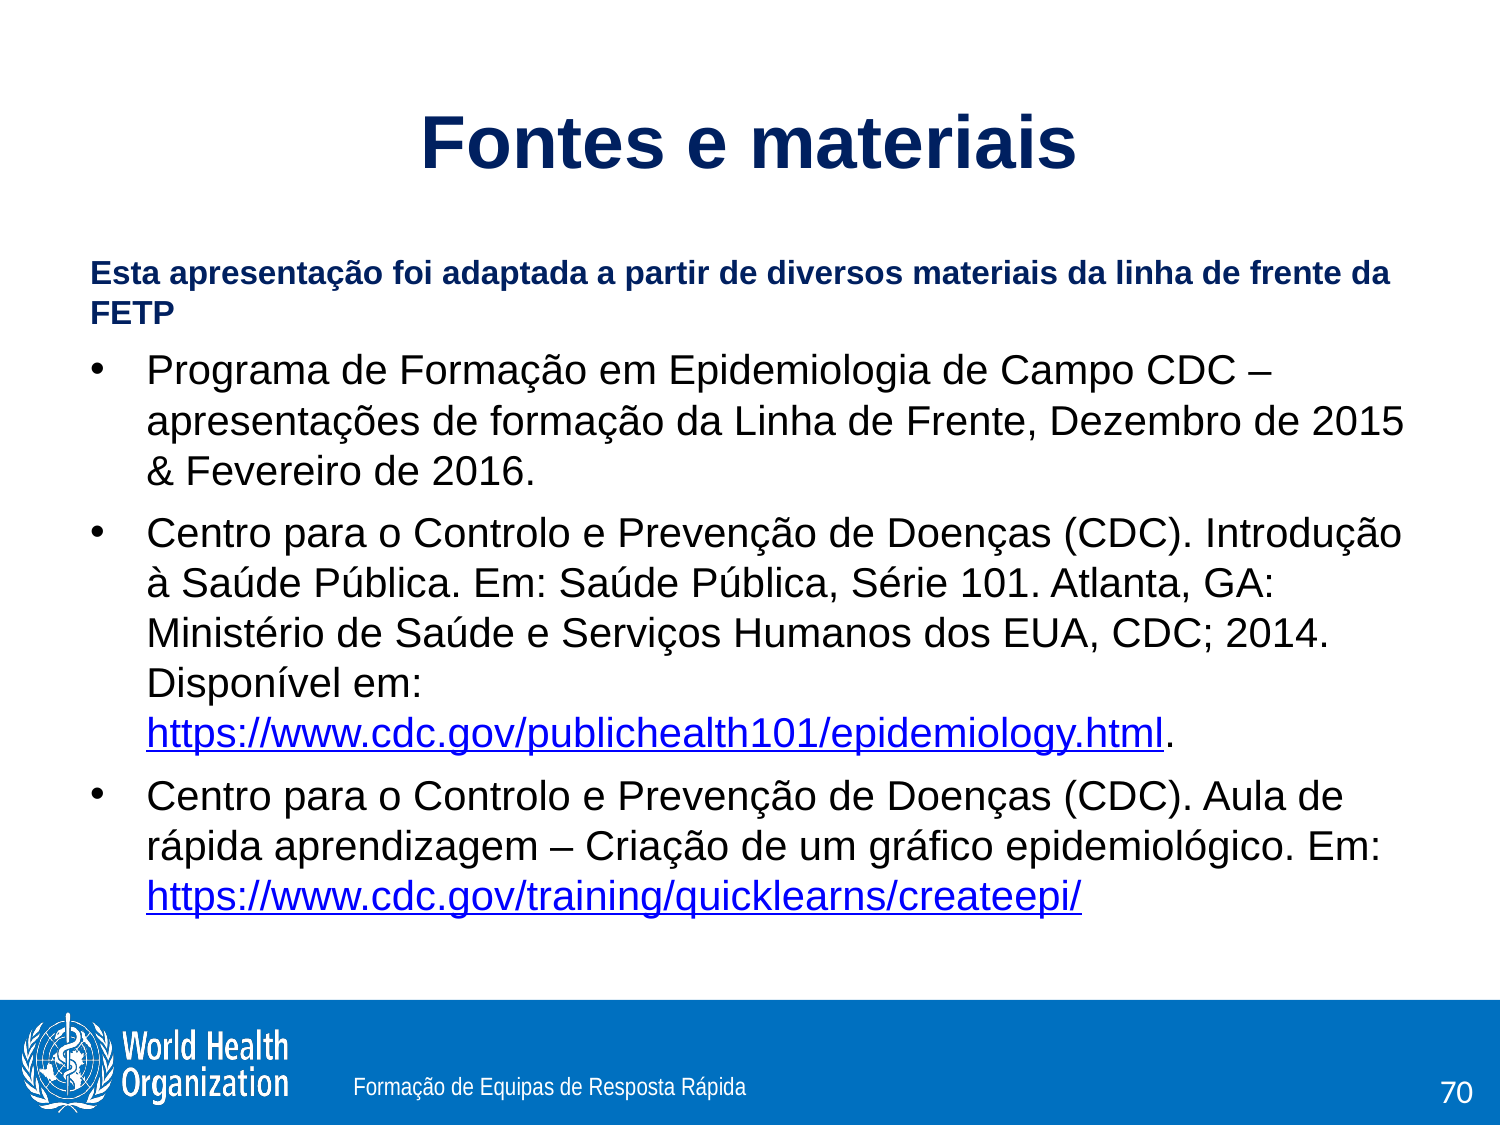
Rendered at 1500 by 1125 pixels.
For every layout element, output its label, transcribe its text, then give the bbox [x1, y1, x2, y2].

picture [21, 1012, 288, 1113]
title Fontes e materiais [75, 45, 1425, 233]
list Esta apresentação foi adaptada a partir de diversos materiais da linha de frente da FETP Programa de Formação em Epidemiologia de Campo CDC – apresentações de formação da Linha de Frente, Dezembro de 2015 & Fevereiro de 2016. Centro para o Controlo e Prevenção de Doenças (CDC). Introdução à Saúde Pública. Em: Saúde Pública, Série 101. Atlanta, GA: Ministério de Saúde e Serviços Humanos dos EUA, CDC; 2014. Disponível em: https://www.cdc.gov/publichealth101/epidemiology.html. Centro para o Controlo e Prevenção de Doenças (CDC). Aula de rápida aprendizagem – Criação de um gráfico epidemiológico. Em: https://www.cdc.gov/training/quicklearns/createepi/ [75, 243, 1425, 986]
